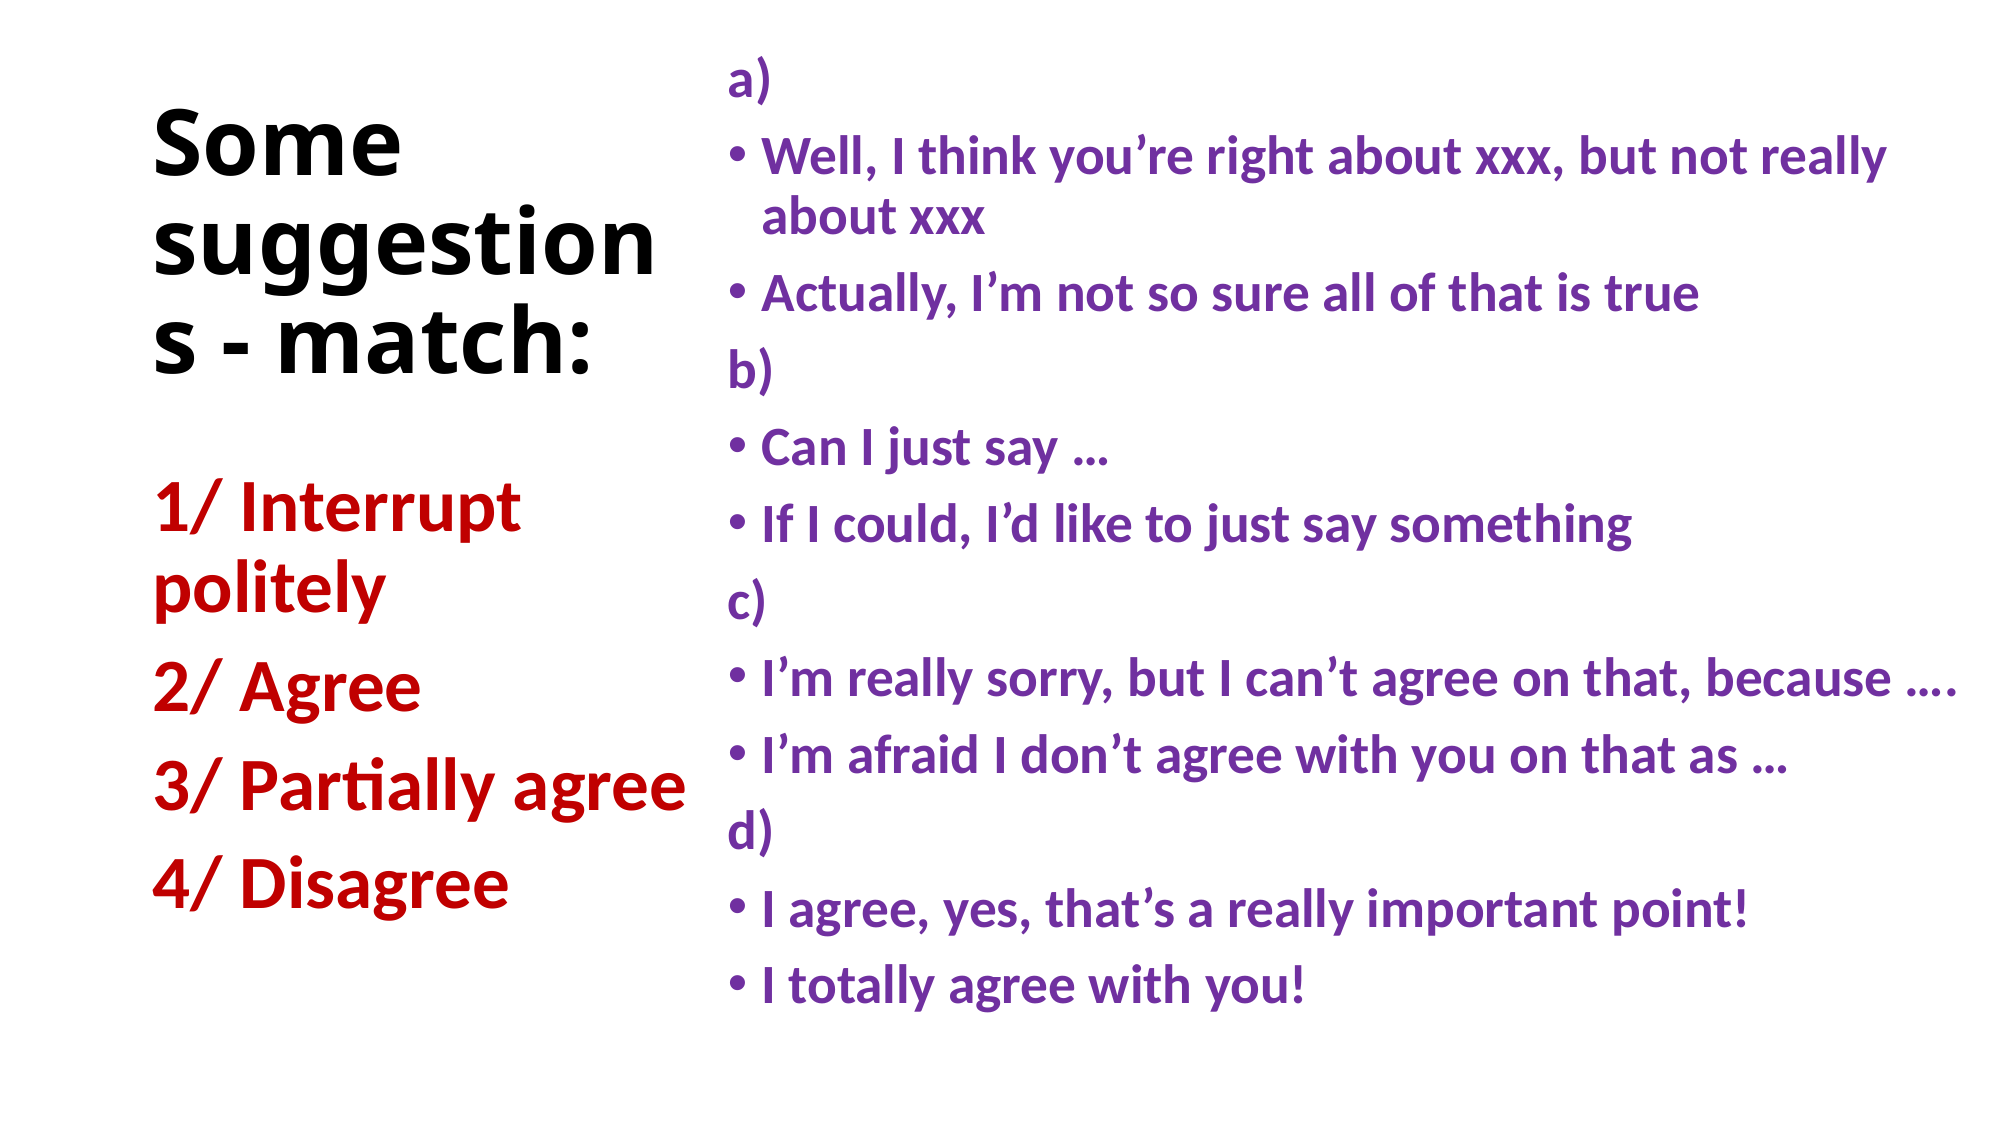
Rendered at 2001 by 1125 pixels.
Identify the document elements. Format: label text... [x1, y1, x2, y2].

list a) Well, I think you’re right about xxx, but not really about xxx Actually, I’m not so sure all of that is true b) Can I just say … If I could, I’d like to just say something c) I’m really sorry, but I can’t agree on that, because …. I’m afraid I don’t agree with you on that as … d) I agree, yes, that’s a really important point! I totally agree with you! [712, 42, 1983, 1082]
title Some suggestions - match: [137, 59, 689, 430]
list 1/ Interrupt politely 2/ Agree 3/ Partially agree 4/ Disagree [137, 459, 712, 989]
